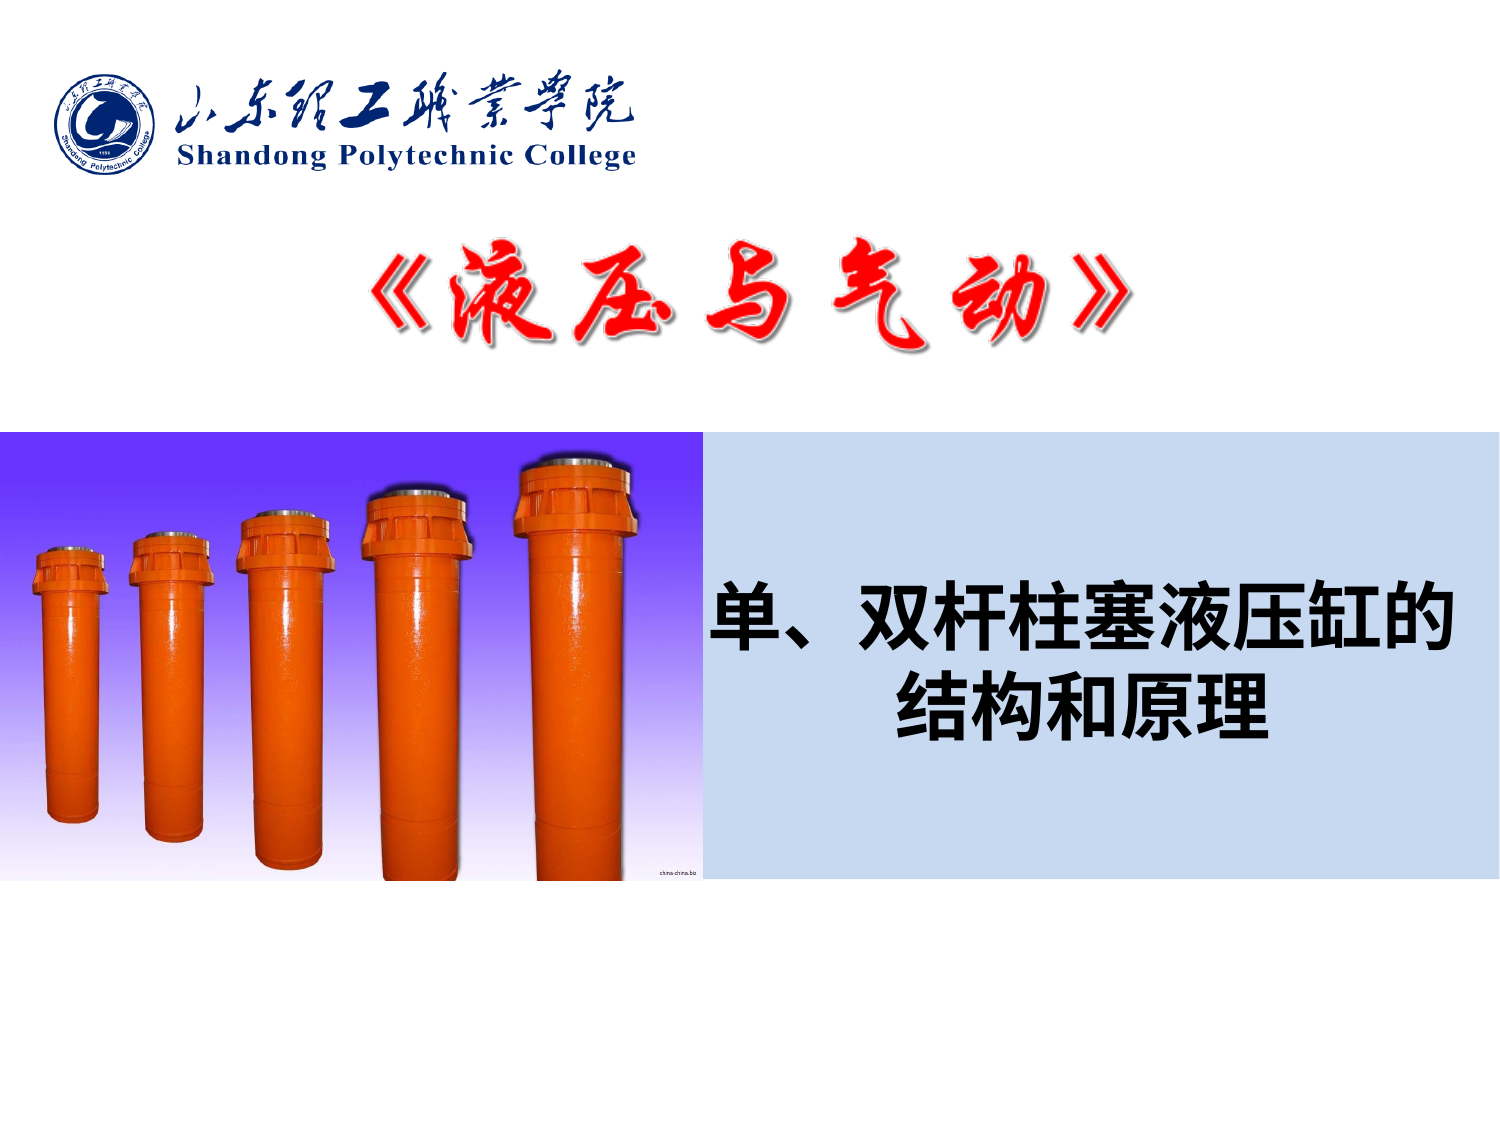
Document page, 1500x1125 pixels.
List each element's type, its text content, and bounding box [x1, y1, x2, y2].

picture [0, 432, 703, 881]
picture [311, 219, 1189, 388]
text_box 单、双杆柱塞液压缸的结构和原理 [708, 562, 1500, 758]
picture [54, 69, 635, 175]
